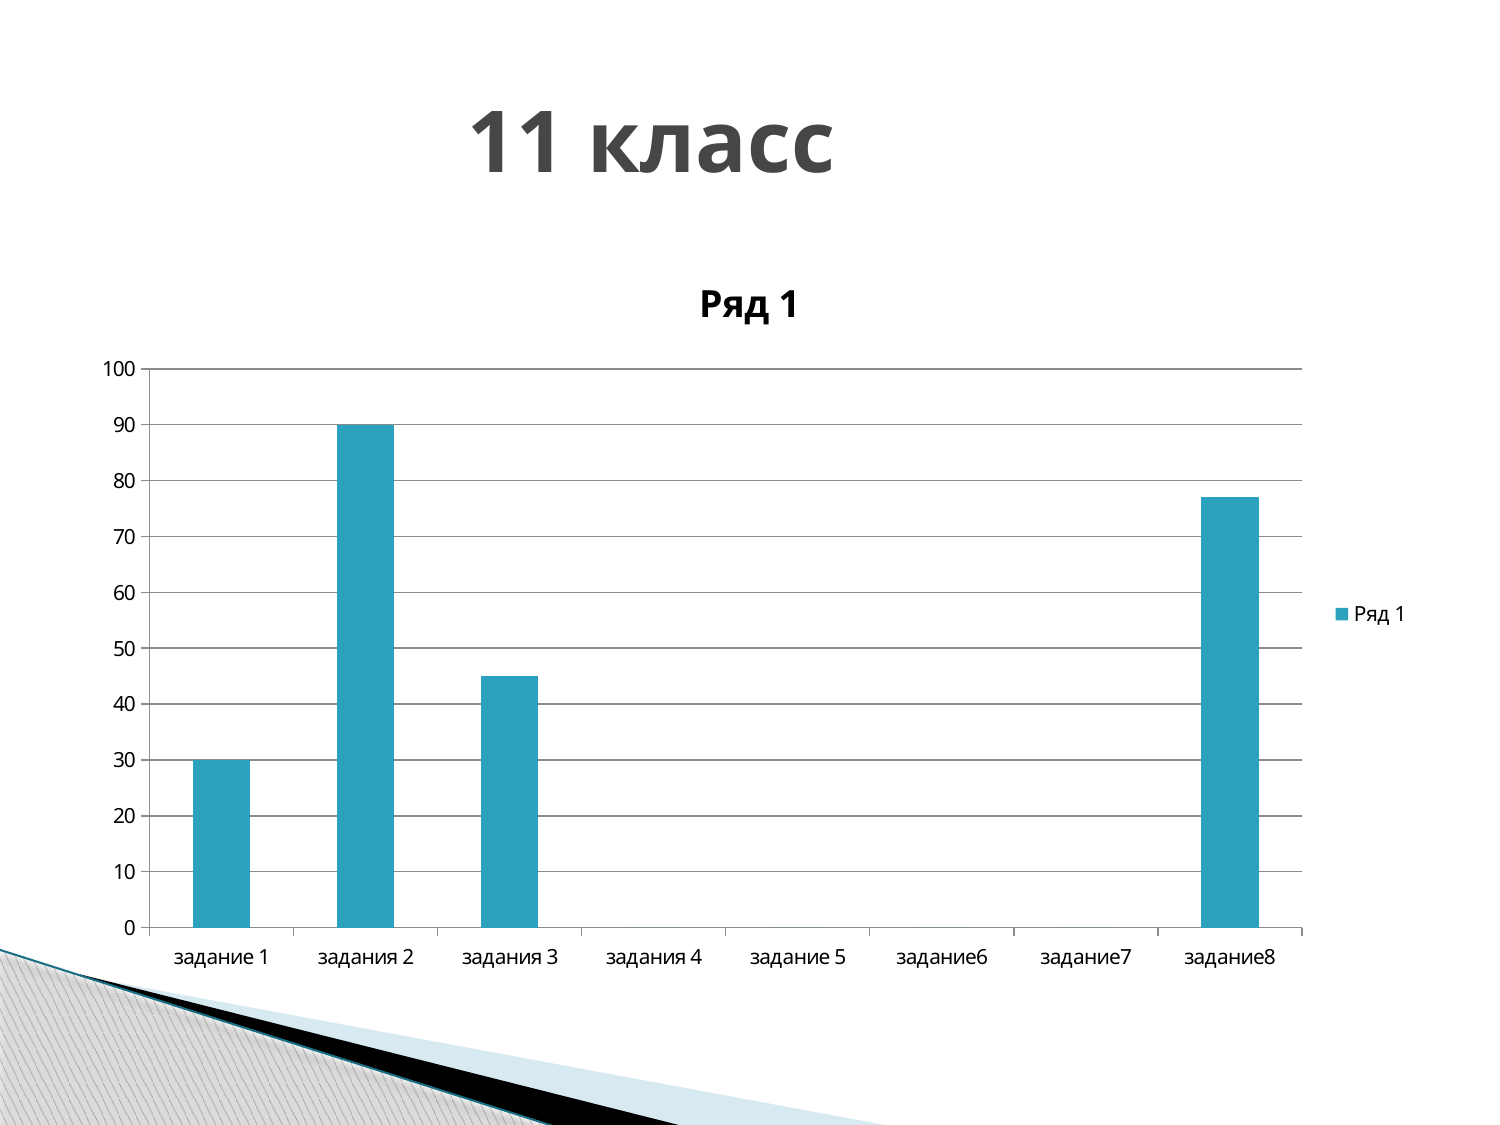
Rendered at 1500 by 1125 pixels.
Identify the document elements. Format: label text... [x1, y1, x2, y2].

chart [74, 242, 1426, 986]
title 11 класс [75, 45, 1425, 233]
